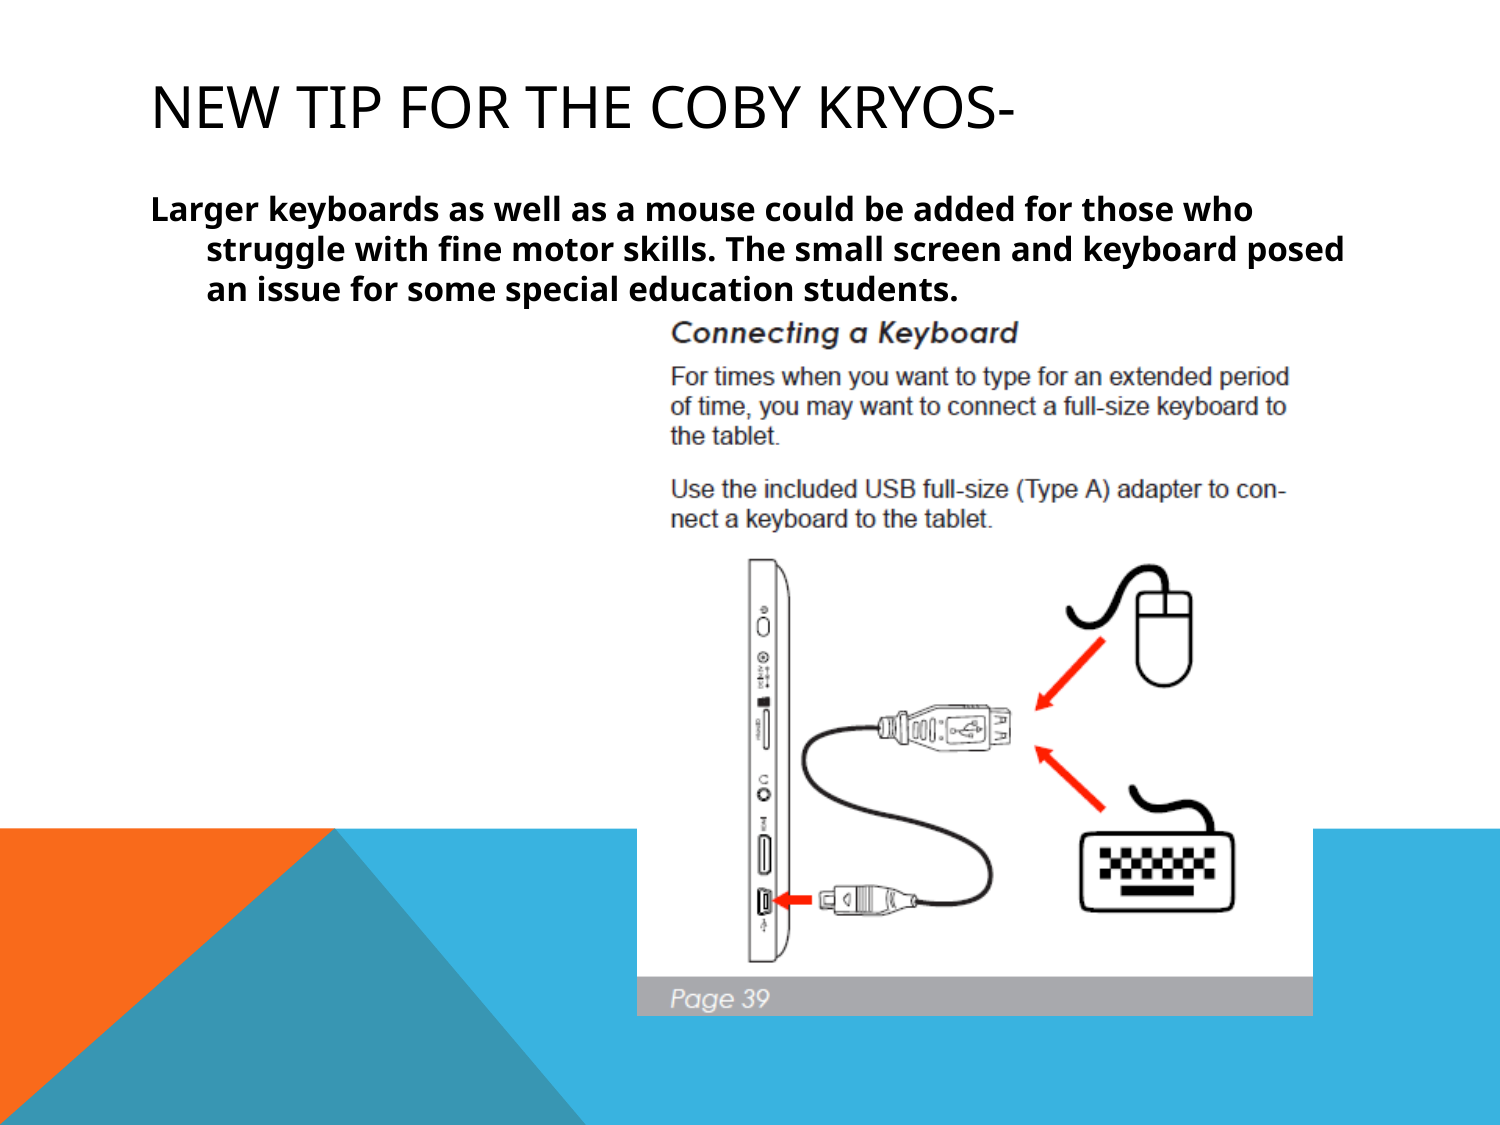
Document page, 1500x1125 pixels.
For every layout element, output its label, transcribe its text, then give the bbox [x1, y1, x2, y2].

list Larger keyboards as well as a mouse could be added for those who struggle with fine motor skills. The small screen and keyboard posed an issue for some special education students. [135, 180, 1369, 768]
picture [637, 312, 1313, 1016]
title New Tip for the Coby Kryos- [135, 60, 1369, 150]
